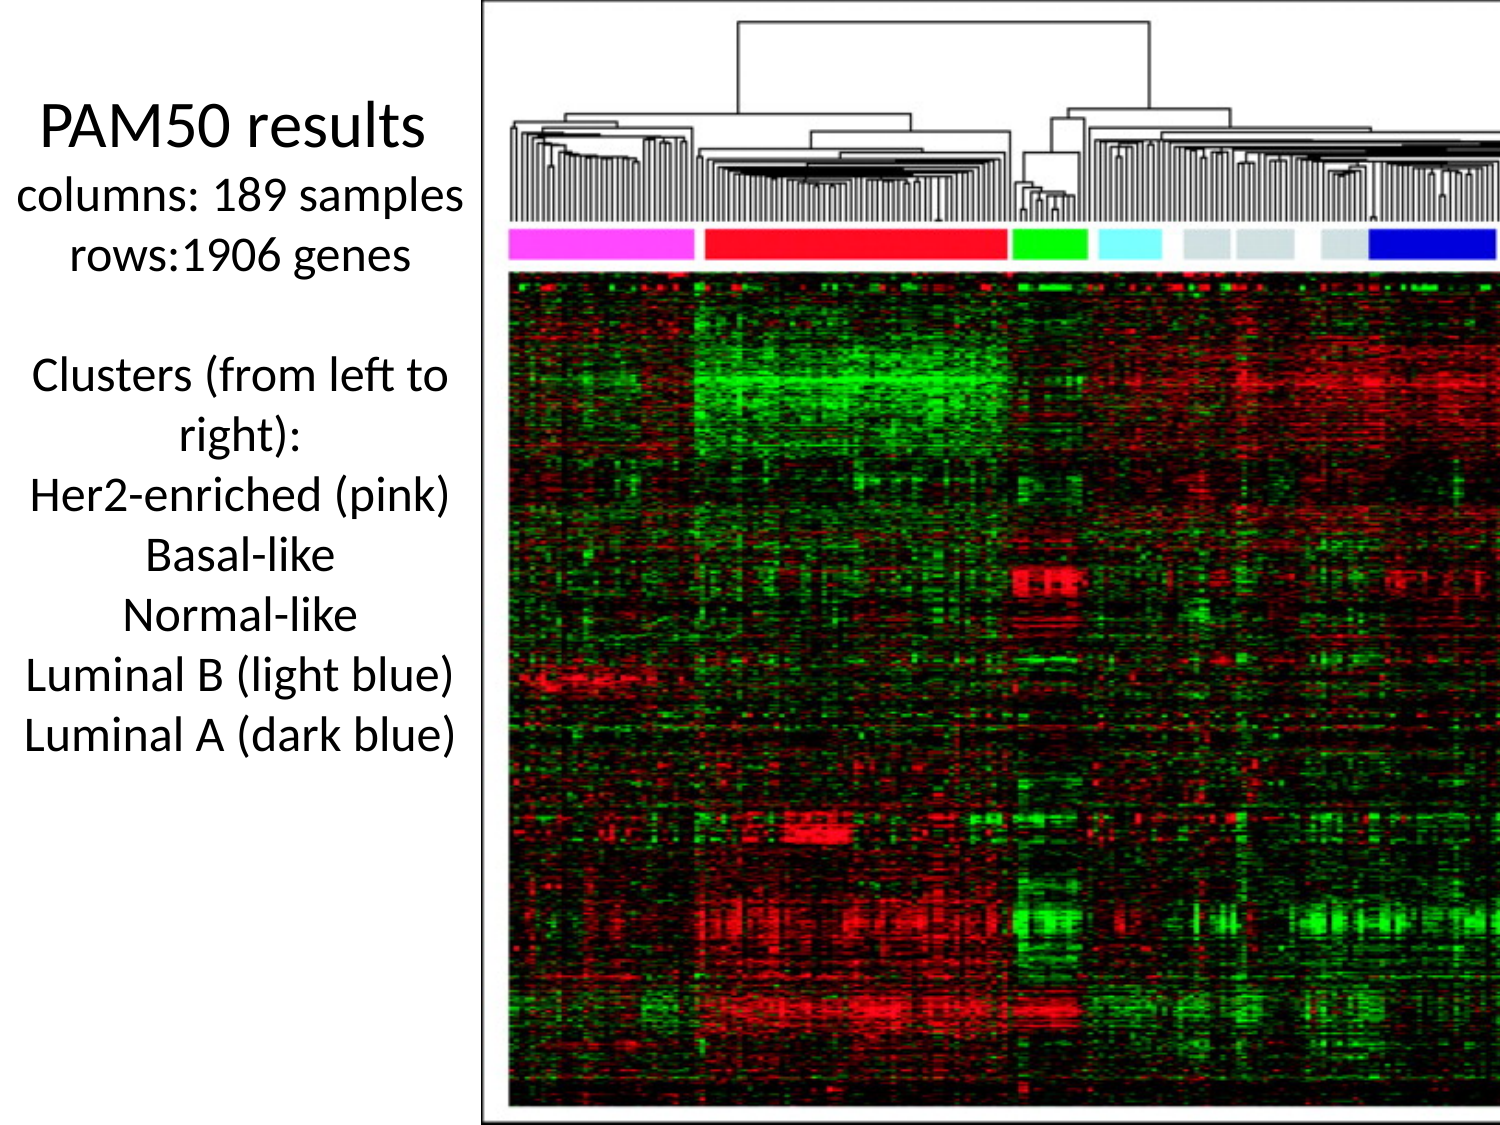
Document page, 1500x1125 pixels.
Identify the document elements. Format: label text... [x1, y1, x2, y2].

picture [480, 0, 1500, 1125]
title PAM50 results columns: 189 samples rows:1906 genes Clusters (from left to right): Her2-enriched (pink) Basal-like Normal-like Luminal B (light blue) Luminal A (dark blue) [0, 51, 475, 791]
